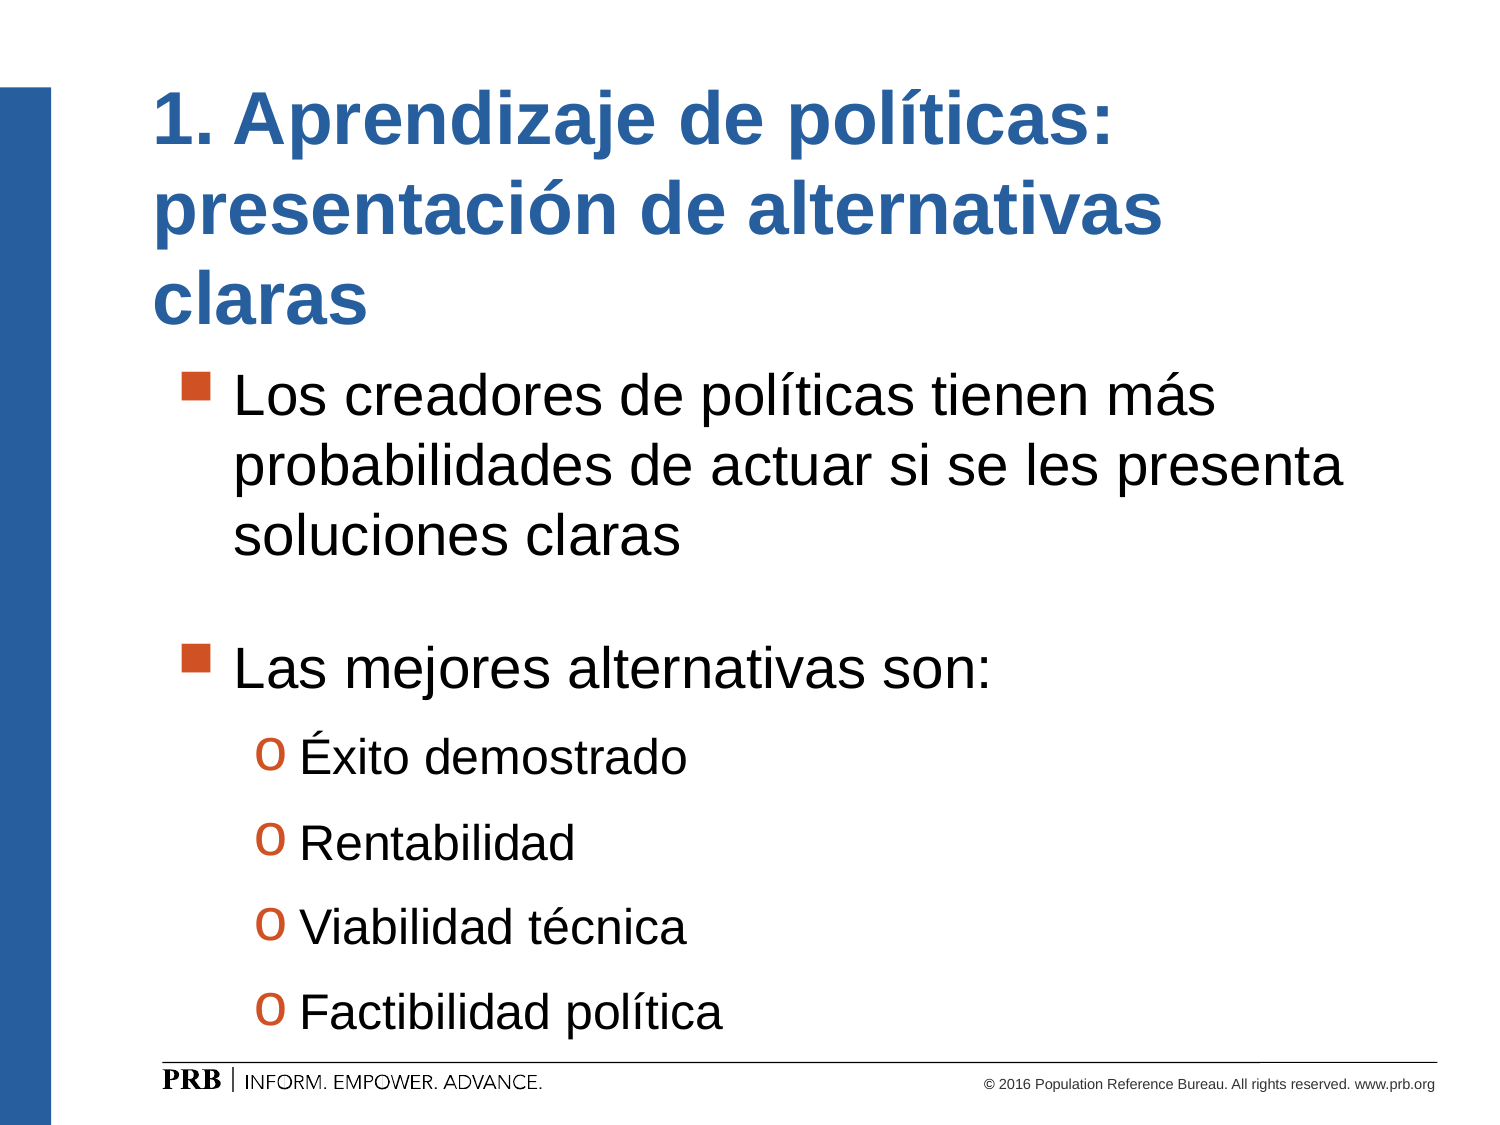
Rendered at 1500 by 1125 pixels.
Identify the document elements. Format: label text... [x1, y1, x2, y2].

list Los creadores de políticas tienen más probabilidades de actuar si se les presenta soluciones claras Las mejores alternativas son: Éxito demostrado Rentabilidad Viabilidad técnica Factibilidad política [162, 350, 1431, 1063]
title 1. Aprendizaje de políticas: presentación de alternativas claras [137, 62, 1407, 178]
